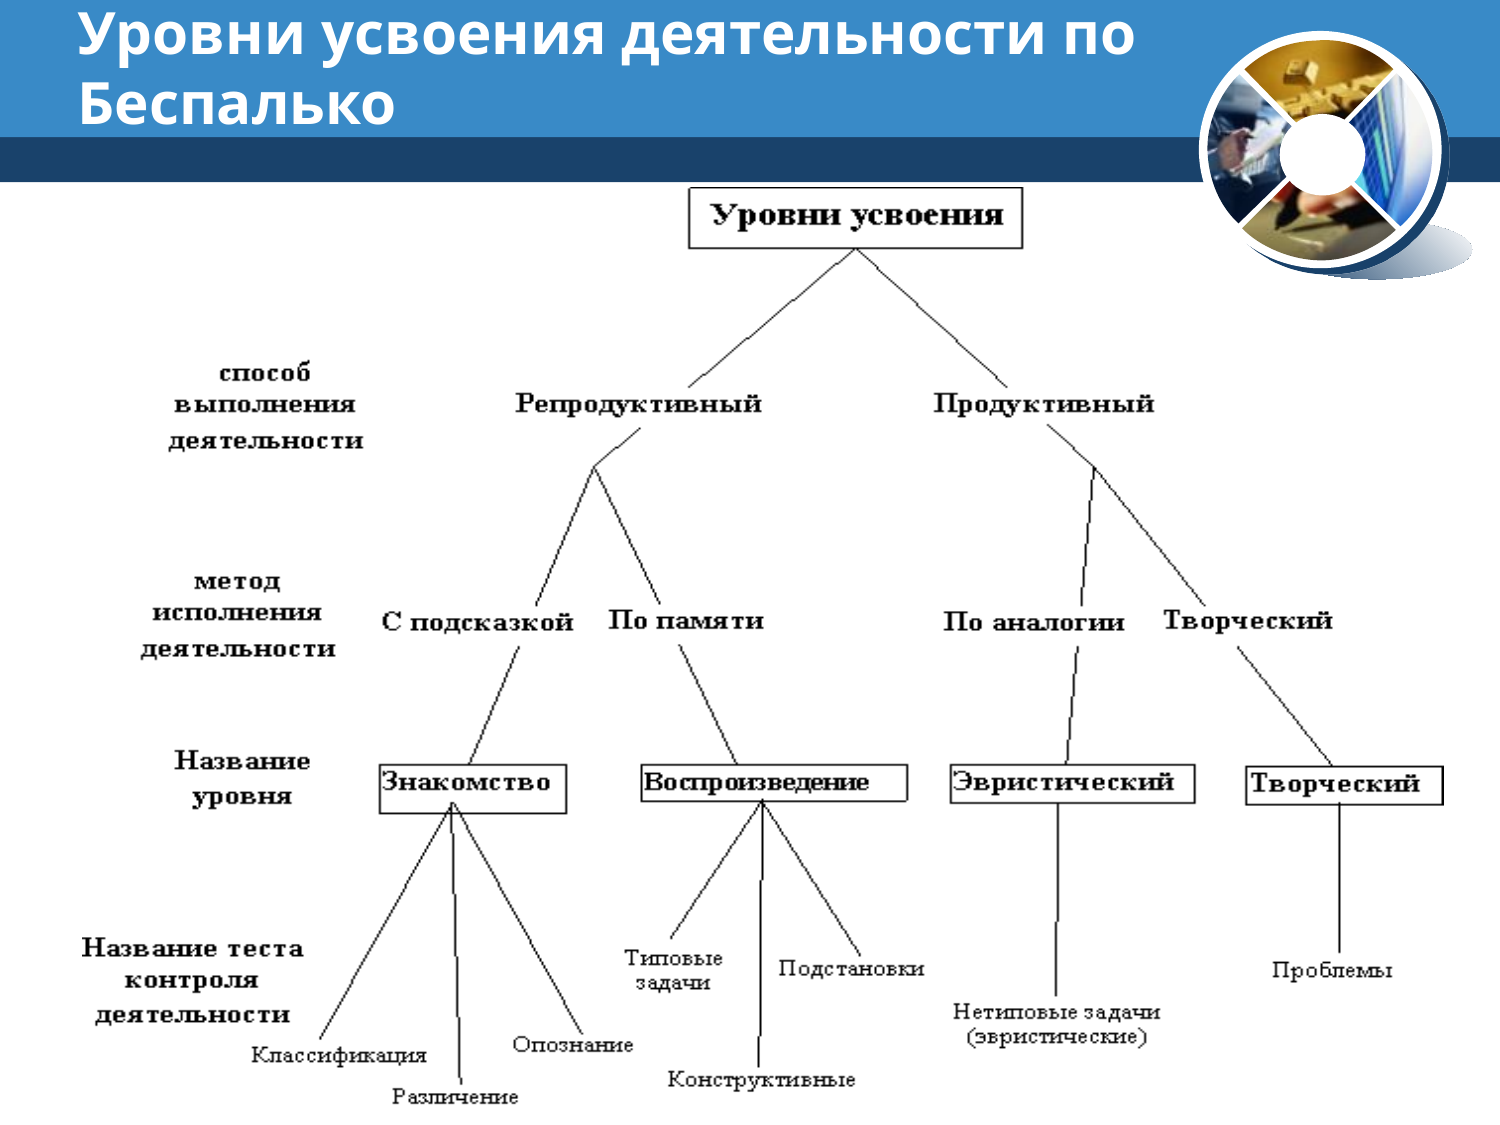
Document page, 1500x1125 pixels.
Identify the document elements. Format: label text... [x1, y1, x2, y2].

title Уровни усвоения деятельности по Беспалько [62, 24, 1276, 118]
picture [81, 73, 1444, 1125]
picture [1276, 40, 1394, 122]
